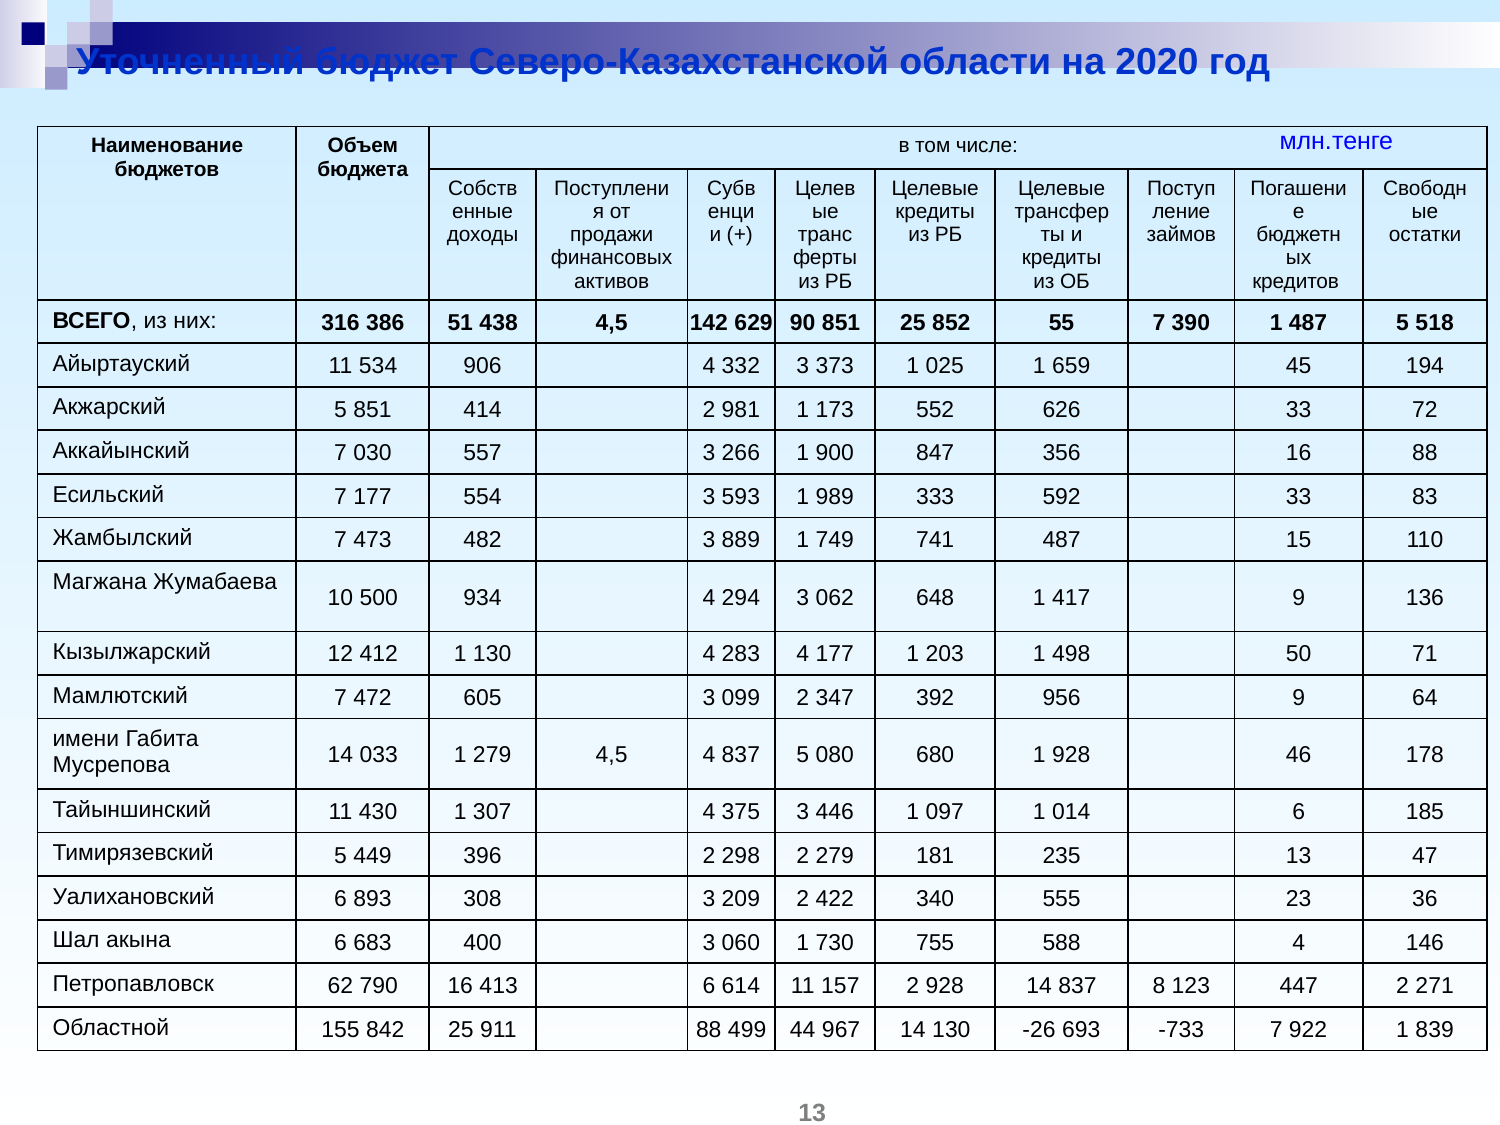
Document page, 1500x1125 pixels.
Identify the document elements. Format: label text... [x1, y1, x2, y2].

table_cell Тайыншинский [38, 790, 295, 832]
title Уточненный бюджет Северо-Казахстанской области на 2020 год [56, 62, 1500, 102]
table_cell Погашение бюджетных кредитов [1235, 170, 1362, 299]
table_cell 1 097 [876, 790, 994, 832]
table_cell 1 417 [996, 562, 1127, 631]
table_cell Областной [38, 1008, 295, 1050]
table_cell 5 449 [297, 833, 428, 875]
table_cell 11 157 [776, 964, 874, 1006]
table_cell 1 279 [430, 719, 535, 788]
table_cell Поступления от продажи финансовых активов [537, 170, 687, 299]
table_cell 7 473 [297, 518, 428, 560]
table_cell 3 446 [776, 790, 874, 832]
table_cell 181 [876, 833, 994, 875]
table_cell 3 373 [776, 344, 874, 386]
table_cell [537, 632, 687, 674]
table_header в том числе: [430, 127, 1486, 168]
table_cell 3 209 [688, 877, 774, 919]
table_cell 12 412 [297, 632, 428, 674]
table_cell [1129, 719, 1234, 788]
table_cell 4 294 [688, 562, 774, 631]
table_cell Свободные остатки [1364, 170, 1486, 299]
table_cell 14 837 [996, 964, 1127, 1006]
table_cell 2 271 [1364, 964, 1486, 1006]
table_cell 2 422 [776, 877, 874, 919]
table_cell 906 [430, 344, 535, 386]
table_cell 5 518 [1364, 301, 1486, 342]
table_cell 178 [1364, 719, 1486, 788]
table_cell ВСЕГО, из них: [38, 301, 295, 342]
table_cell [537, 475, 687, 517]
table_cell Целевые кредиты из РБ [876, 170, 994, 299]
table_cell 1 900 [776, 431, 874, 473]
table_cell 3 593 [688, 475, 774, 517]
table_cell [537, 964, 687, 1006]
table_cell 487 [996, 518, 1127, 560]
table_cell 36 [1364, 877, 1486, 919]
table_cell 16 [1235, 431, 1362, 473]
table_cell 1 989 [776, 475, 874, 517]
table_cell 741 [876, 518, 994, 560]
table_cell 552 [876, 388, 994, 429]
table_cell 1 749 [776, 518, 874, 560]
table_cell 64 [1364, 676, 1486, 718]
table_cell 7 177 [297, 475, 428, 517]
table_cell 4,5 [537, 301, 687, 342]
table_cell 6 893 [297, 877, 428, 919]
table_cell 4 177 [776, 632, 874, 674]
table_cell 185 [1364, 790, 1486, 832]
table_cell 2 279 [776, 833, 874, 875]
table_cell 1 130 [430, 632, 535, 674]
table_cell 4 283 [688, 632, 774, 674]
table_cell Целевые трансферты и кредиты из ОБ [996, 170, 1127, 299]
table_cell имени Габита Мусрепова [38, 719, 295, 788]
table_cell 88 [1364, 431, 1486, 473]
table_cell 15 [1235, 518, 1362, 560]
table_cell 9 [1235, 676, 1362, 718]
table_cell 1 730 [776, 921, 874, 962]
table_cell 555 [996, 877, 1127, 919]
table_cell 3 060 [688, 921, 774, 962]
table_cell 3 889 [688, 518, 774, 560]
table_cell 557 [430, 431, 535, 473]
table_cell 4,5 [537, 719, 687, 788]
table_cell 33 [1235, 475, 1362, 517]
text_box млн.тенге [1212, 125, 1461, 156]
table_cell 956 [996, 676, 1127, 718]
table_cell [1129, 388, 1234, 429]
table_cell 1 498 [996, 632, 1127, 674]
table_cell 588 [996, 921, 1127, 962]
table_cell [1129, 562, 1234, 631]
table_header Объем бюджета [297, 127, 428, 299]
table_cell 934 [430, 562, 535, 631]
table_cell 23 [1235, 877, 1362, 919]
table_cell 6 614 [688, 964, 774, 1006]
table_cell 1 025 [876, 344, 994, 386]
table_cell 110 [1364, 518, 1486, 560]
table_cell Поступление займов [1129, 170, 1234, 299]
table_cell 25 911 [430, 1008, 535, 1050]
table_cell 648 [876, 562, 994, 631]
table_cell 25 852 [876, 301, 994, 342]
table_cell Мамлютский [38, 676, 295, 718]
table_cell 8 123 [1129, 964, 1234, 1006]
table_cell Акжарский [38, 388, 295, 429]
table_cell 4 [1235, 921, 1362, 962]
table_cell Тимирязевский [38, 833, 295, 875]
table_cell [537, 1008, 687, 1050]
table_cell 316 386 [297, 301, 428, 342]
table_cell 626 [996, 388, 1127, 429]
table_cell 11 430 [297, 790, 428, 832]
table_cell 7 472 [297, 676, 428, 718]
table_cell 400 [430, 921, 535, 962]
table_cell [537, 518, 687, 560]
table_cell Кызылжарский [38, 632, 295, 674]
table_cell 3 266 [688, 431, 774, 473]
table_cell 7 390 [1129, 301, 1234, 342]
table_cell -26 693 [996, 1008, 1127, 1050]
table_cell 1 839 [1364, 1008, 1486, 1050]
table_cell [1129, 431, 1234, 473]
table_cell 3 099 [688, 676, 774, 718]
table_cell [1129, 676, 1234, 718]
table_cell 45 [1235, 344, 1362, 386]
table_cell 847 [876, 431, 994, 473]
table_cell 7 030 [297, 431, 428, 473]
table_cell 47 [1364, 833, 1486, 875]
table_cell 235 [996, 833, 1127, 875]
table_cell Уалихановский [38, 877, 295, 919]
table_cell 3 062 [776, 562, 874, 631]
table_cell Аккайынский [38, 431, 295, 473]
table_cell 755 [876, 921, 994, 962]
table_cell 4 375 [688, 790, 774, 832]
table_cell 5 080 [776, 719, 874, 788]
table_cell 72 [1364, 388, 1486, 429]
table_cell Субвенции (+) [688, 170, 774, 299]
table_cell 11 534 [297, 344, 428, 386]
table_cell 396 [430, 833, 535, 875]
table_cell 1 203 [876, 632, 994, 674]
table_cell 194 [1364, 344, 1486, 386]
table_cell [1129, 475, 1234, 517]
table_cell 142 629 [688, 301, 774, 342]
table_cell 447 [1235, 964, 1362, 1006]
table_cell [1129, 833, 1234, 875]
table_cell 333 [876, 475, 994, 517]
table_cell [537, 431, 687, 473]
table_cell 44 967 [776, 1008, 874, 1050]
table_cell 2 347 [776, 676, 874, 718]
table_cell 16 413 [430, 964, 535, 1006]
table_cell 680 [876, 719, 994, 788]
table_cell 356 [996, 431, 1127, 473]
table_cell 13 [1235, 833, 1362, 875]
table_cell 414 [430, 388, 535, 429]
table_cell 4 837 [688, 719, 774, 788]
table_cell 136 [1364, 562, 1486, 631]
table_cell [537, 344, 687, 386]
table_cell 155 842 [297, 1008, 428, 1050]
table_cell [537, 877, 687, 919]
table_cell [537, 833, 687, 875]
text_box 13 [662, 1097, 963, 1125]
table_cell 83 [1364, 475, 1486, 517]
table_cell 5 851 [297, 388, 428, 429]
table_cell 340 [876, 877, 994, 919]
table_cell 51 438 [430, 301, 535, 342]
table_cell 2 928 [876, 964, 994, 1006]
table_cell 308 [430, 877, 535, 919]
table_cell 46 [1235, 719, 1362, 788]
table_cell 90 851 [776, 301, 874, 342]
table_cell [537, 790, 687, 832]
table_cell 7 922 [1235, 1008, 1362, 1050]
table_cell Целевые трансферты из РБ [776, 170, 874, 299]
table_cell [1129, 518, 1234, 560]
table_cell 55 [996, 301, 1127, 342]
table_cell 4 332 [688, 344, 774, 386]
table_cell 14 033 [297, 719, 428, 788]
table_cell [537, 388, 687, 429]
table_cell Жамбылский [38, 518, 295, 560]
table_cell Есильский [38, 475, 295, 517]
table_cell 1 307 [430, 790, 535, 832]
table_cell Айыртауский [38, 344, 295, 386]
table_cell 554 [430, 475, 535, 517]
table_cell Шал акына [38, 921, 295, 962]
table_cell [1129, 790, 1234, 832]
table_cell [1129, 344, 1234, 386]
table_cell -733 [1129, 1008, 1234, 1050]
table_cell 50 [1235, 632, 1362, 674]
table_cell 71 [1364, 632, 1486, 674]
table_cell 14 130 [876, 1008, 994, 1050]
table_cell [1129, 632, 1234, 674]
table_cell Собственные доходы [430, 170, 535, 299]
table_cell 592 [996, 475, 1127, 517]
table_cell [1129, 921, 1234, 962]
table_cell 9 [1235, 562, 1362, 631]
table_cell Магжана Жумабаева [38, 562, 295, 631]
table_cell 6 [1235, 790, 1362, 832]
table_cell Петропавловск [38, 964, 295, 1006]
table_cell 2 298 [688, 833, 774, 875]
table_cell [537, 562, 687, 631]
table_cell [1129, 877, 1234, 919]
table_cell 1 487 [1235, 301, 1362, 342]
table_cell 482 [430, 518, 535, 560]
table_header Наименование бюджетов [38, 127, 295, 299]
table_cell 88 499 [688, 1008, 774, 1050]
table_cell 10 500 [297, 562, 428, 631]
table_cell 1 014 [996, 790, 1127, 832]
table_cell 392 [876, 676, 994, 718]
table_cell 146 [1364, 921, 1486, 962]
table_cell 62 790 [297, 964, 428, 1006]
table_cell 1 173 [776, 388, 874, 429]
table_cell 2 981 [688, 388, 774, 429]
table_cell 6 683 [297, 921, 428, 962]
table_cell 605 [430, 676, 535, 718]
table_cell 1 659 [996, 344, 1127, 386]
table_cell [537, 921, 687, 962]
table_cell [537, 676, 687, 718]
table_cell 33 [1235, 388, 1362, 429]
table_cell 1 928 [996, 719, 1127, 788]
